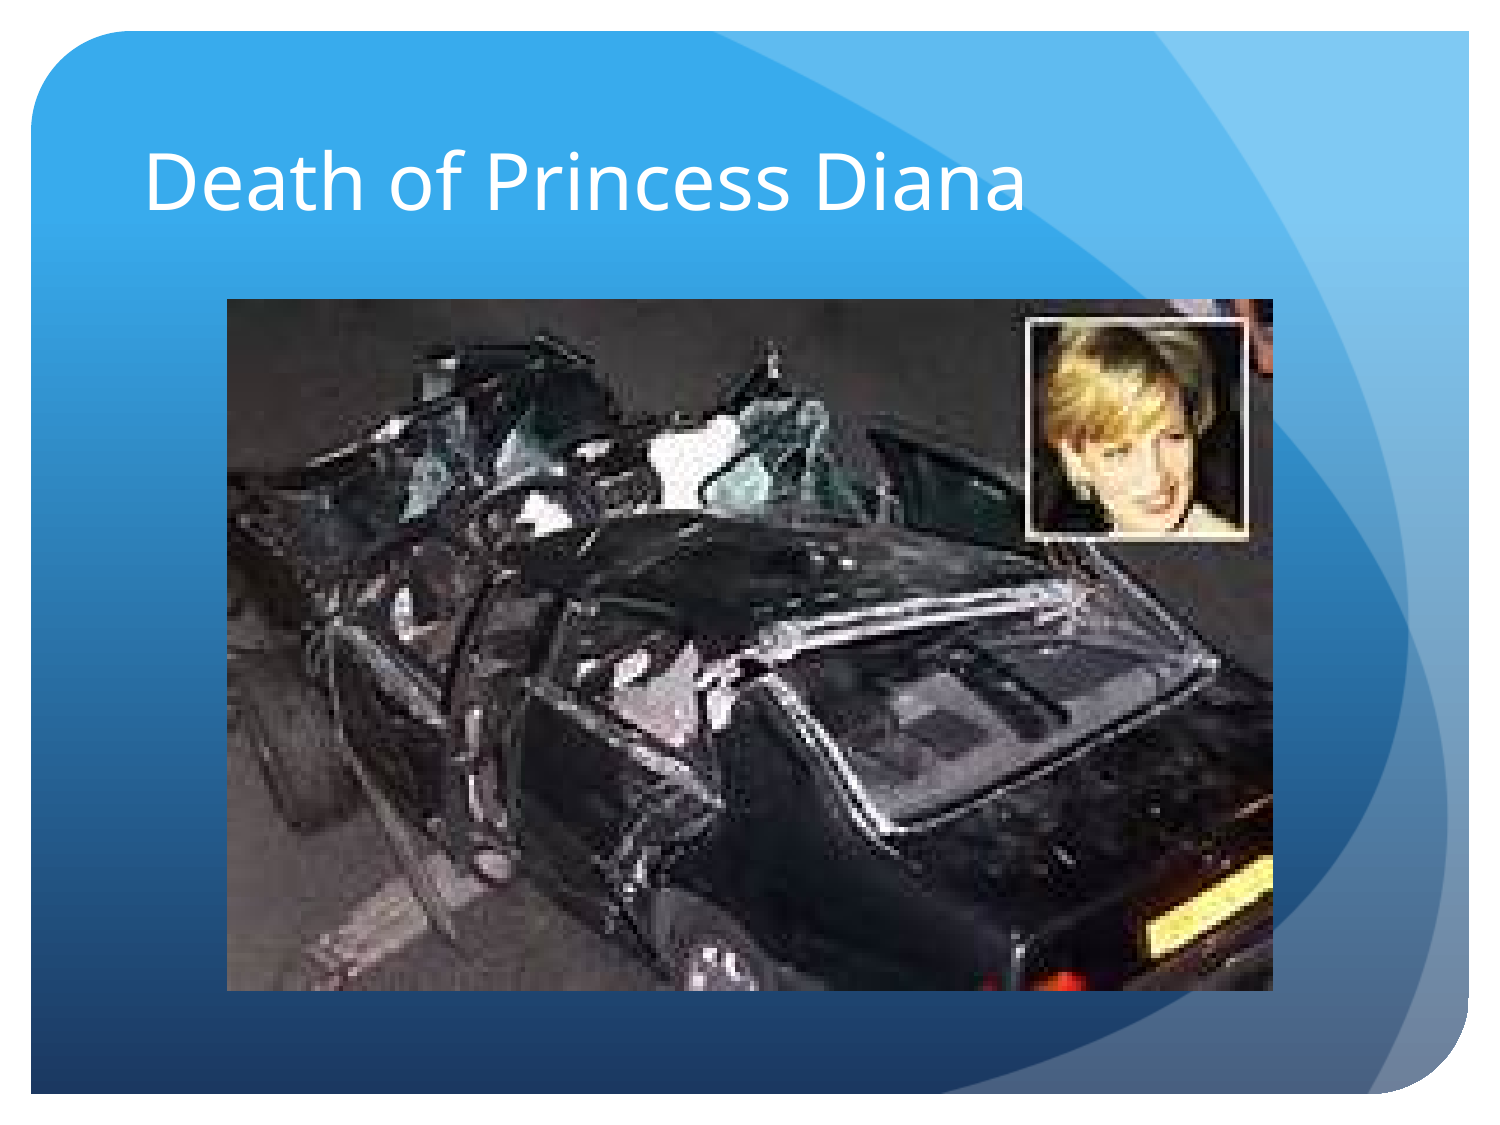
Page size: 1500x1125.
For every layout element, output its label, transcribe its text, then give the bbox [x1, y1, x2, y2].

title Death of Princess Diana [127, 62, 1372, 234]
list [127, 299, 1373, 991]
picture [24, 30, 1473, 1094]
